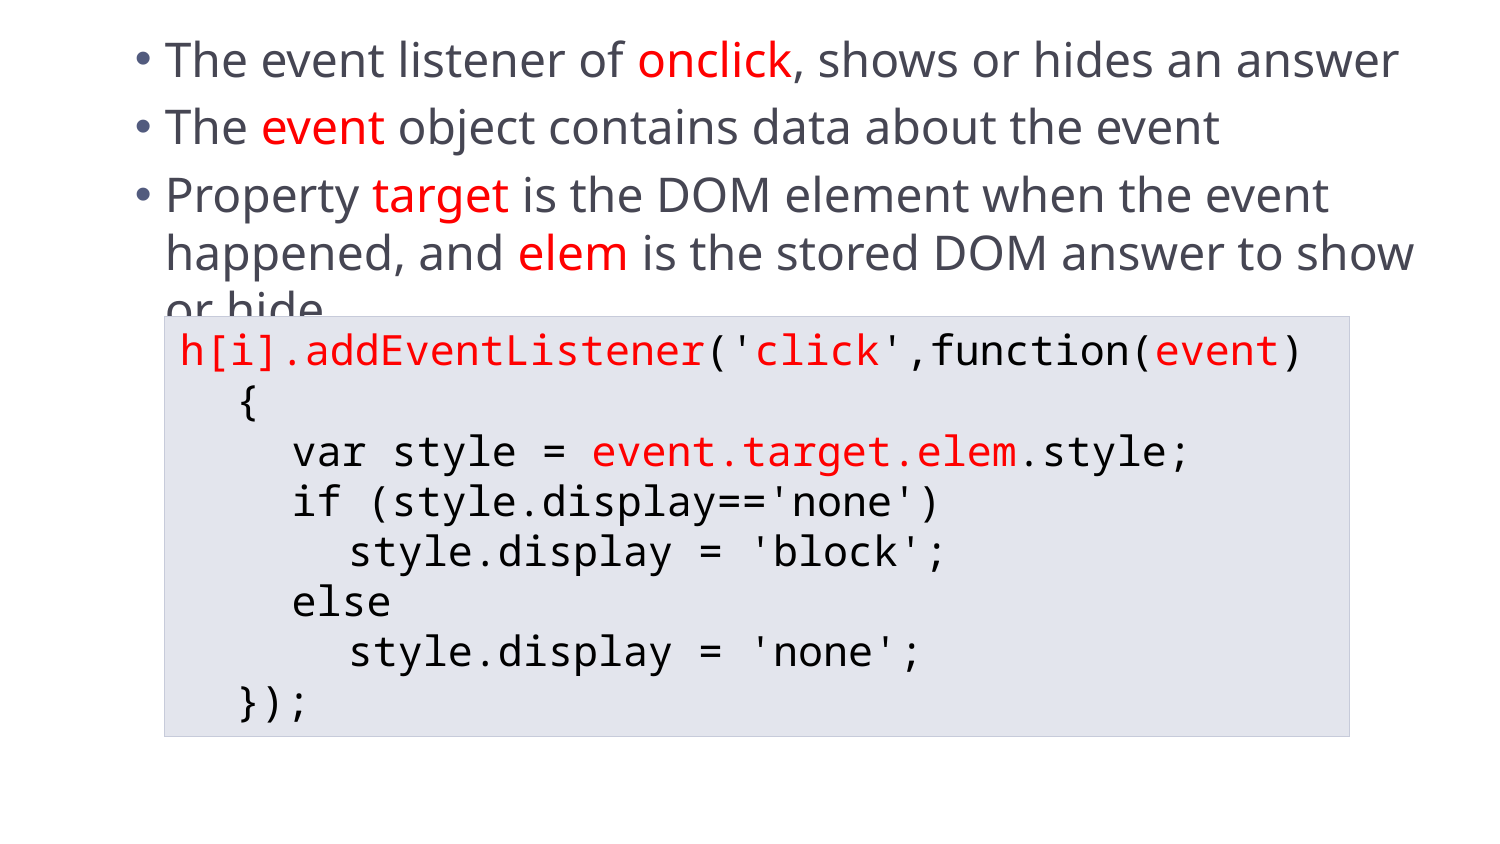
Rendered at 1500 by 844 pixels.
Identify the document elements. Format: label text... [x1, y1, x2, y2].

list The event listener of onclick, shows or hides an answer The event object contains data about the event Property target is the DOM element when the event happened, and elem is the stored DOM answer to show or hide [75, 21, 1475, 835]
text_box h[i].addEventListener('click',function(event) { var style = event.target.elem.style; if (style.display=='none') style.display = 'block'; else style.display = 'none'; }); [164, 316, 1350, 737]
